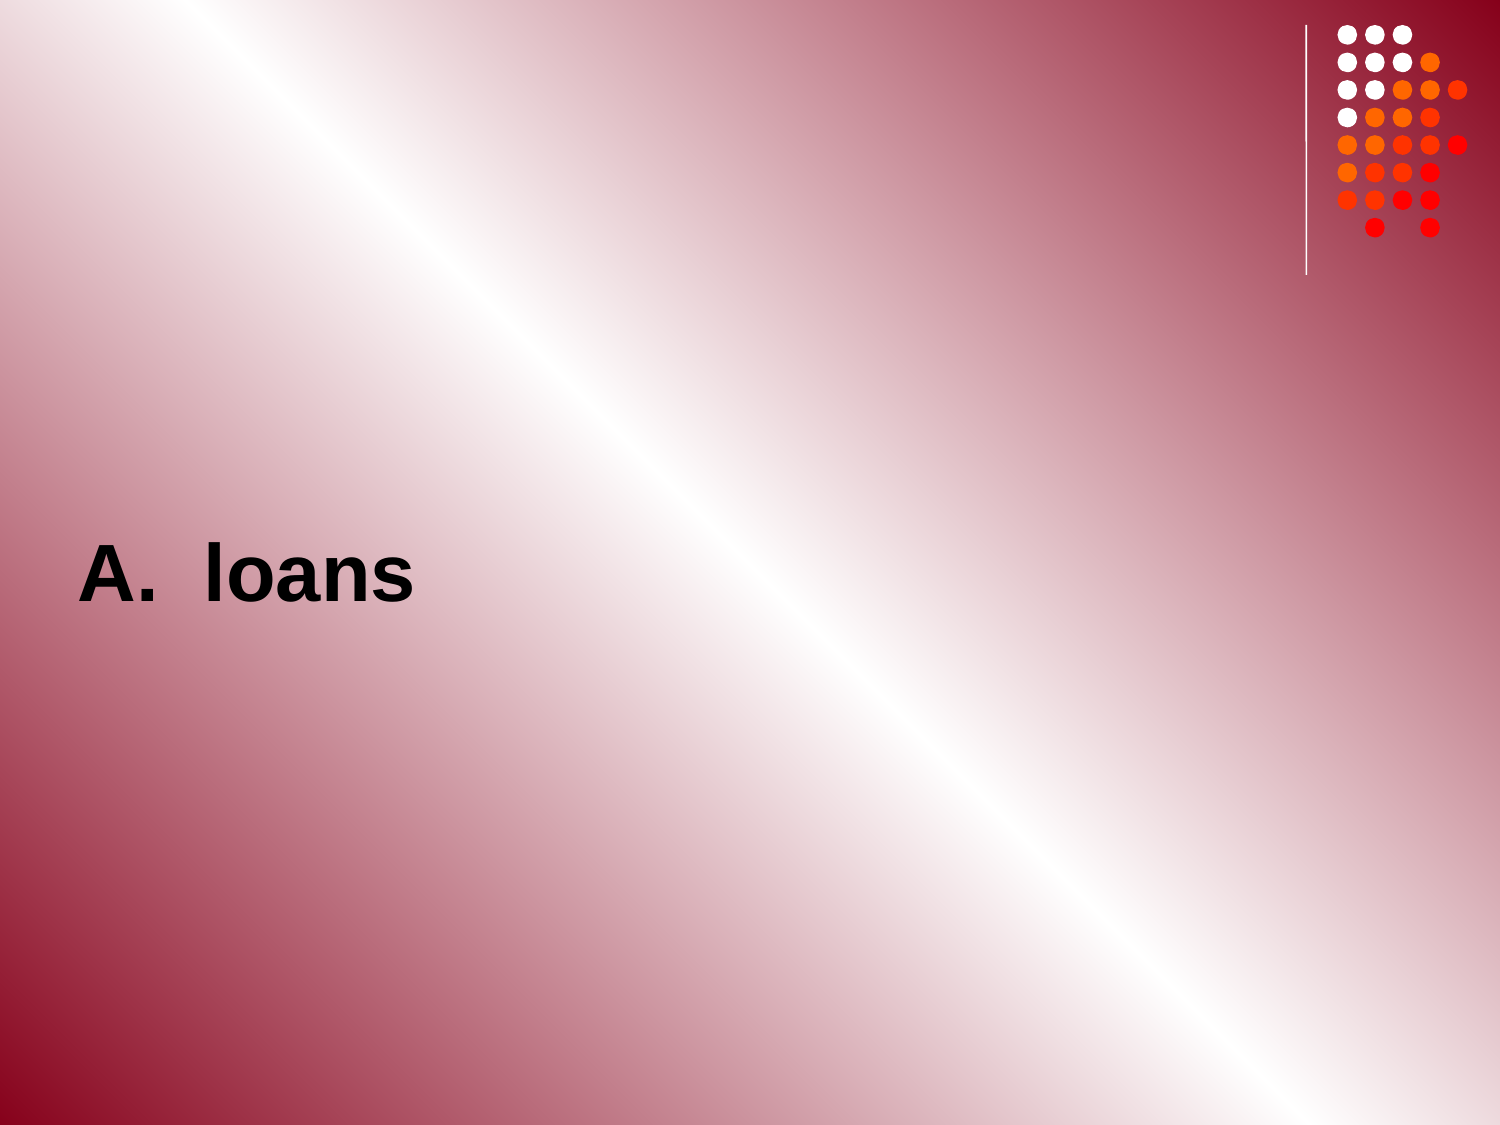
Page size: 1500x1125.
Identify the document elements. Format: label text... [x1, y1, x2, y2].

title A. loans [62, 412, 1300, 625]
